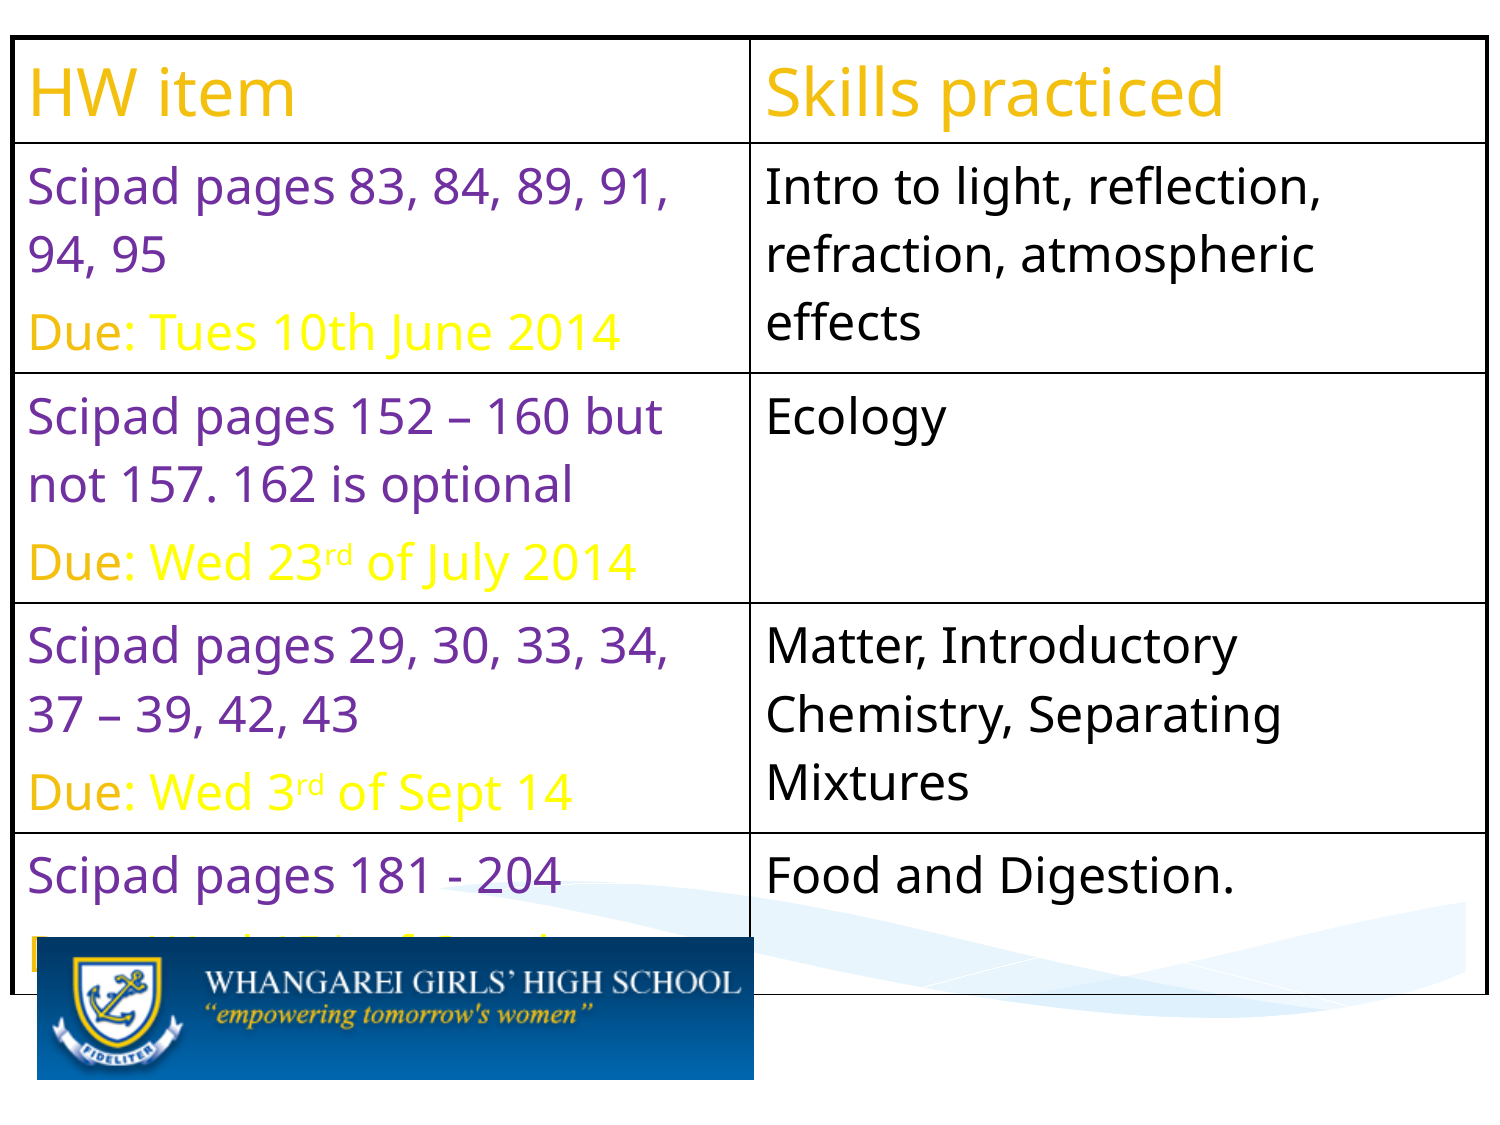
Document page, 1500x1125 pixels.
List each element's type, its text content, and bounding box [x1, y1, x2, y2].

picture [37, 937, 754, 1080]
table_cell Scipad pages 29, 30, 33, 34, 37 – 39, 42, 43 Due: Wed 3rd of Sept 14 [15, 604, 749, 832]
table_header HW item [15, 40, 749, 142]
table_cell Scipad pages 152 – 160 but not 157. 162 is optional Due: Wed 23rd of July 2014 [15, 374, 749, 602]
table_cell Food and Digestion. [751, 834, 1485, 994]
table_cell Intro to light, reflection, refraction, atmospheric effects [751, 144, 1485, 372]
table_cell Matter, Introductory Chemistry, Separating Mixtures [751, 604, 1485, 832]
table_cell Ecology [751, 374, 1485, 602]
table_cell Scipad pages 181 - 204 Due: Wed 15th of October [15, 834, 749, 994]
table_cell Scipad pages 83, 84, 89, 91, 94, 95 Due: Tues 10th June 2014 [15, 144, 749, 372]
table_header Skills practiced [751, 40, 1485, 142]
